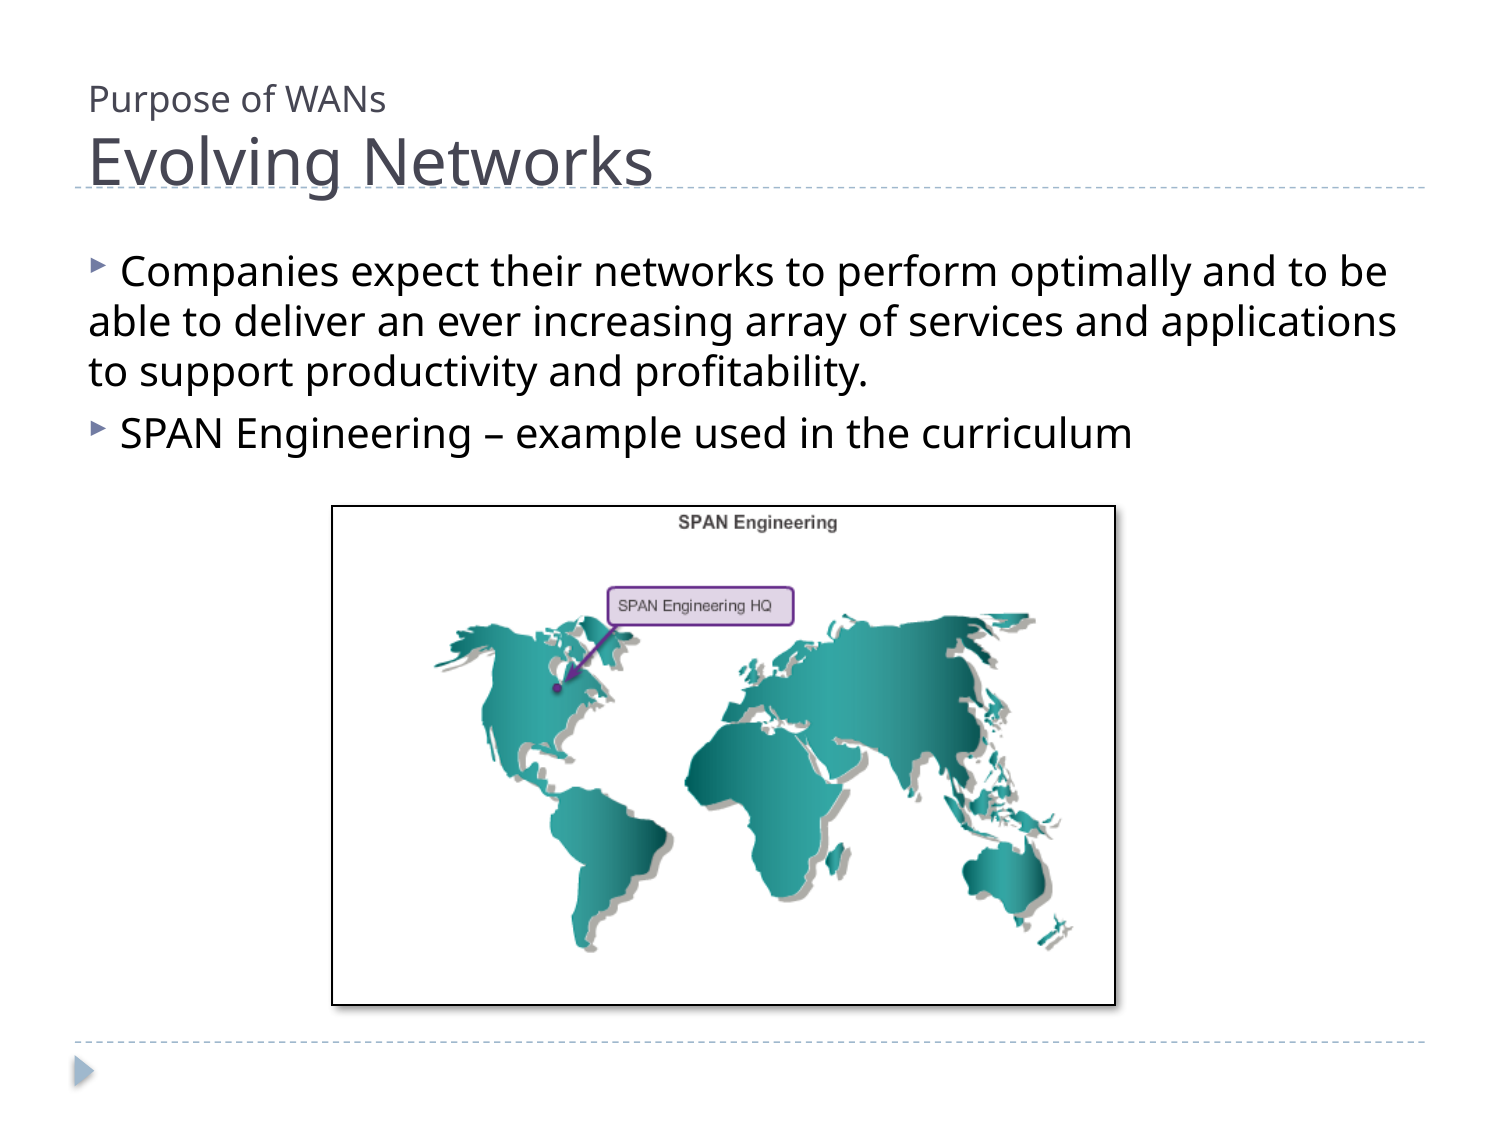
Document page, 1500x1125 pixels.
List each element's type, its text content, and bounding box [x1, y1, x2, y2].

list Companies expect their networks to perform optimally and to be able to deliver an ever increasing array of services and applications to support productivity and profitability. SPAN Engineering – example used in the curriculum [73, 236, 1439, 1037]
title Purpose of WANs Evolving Networks [73, 68, 1410, 206]
picture [332, 506, 1115, 1004]
